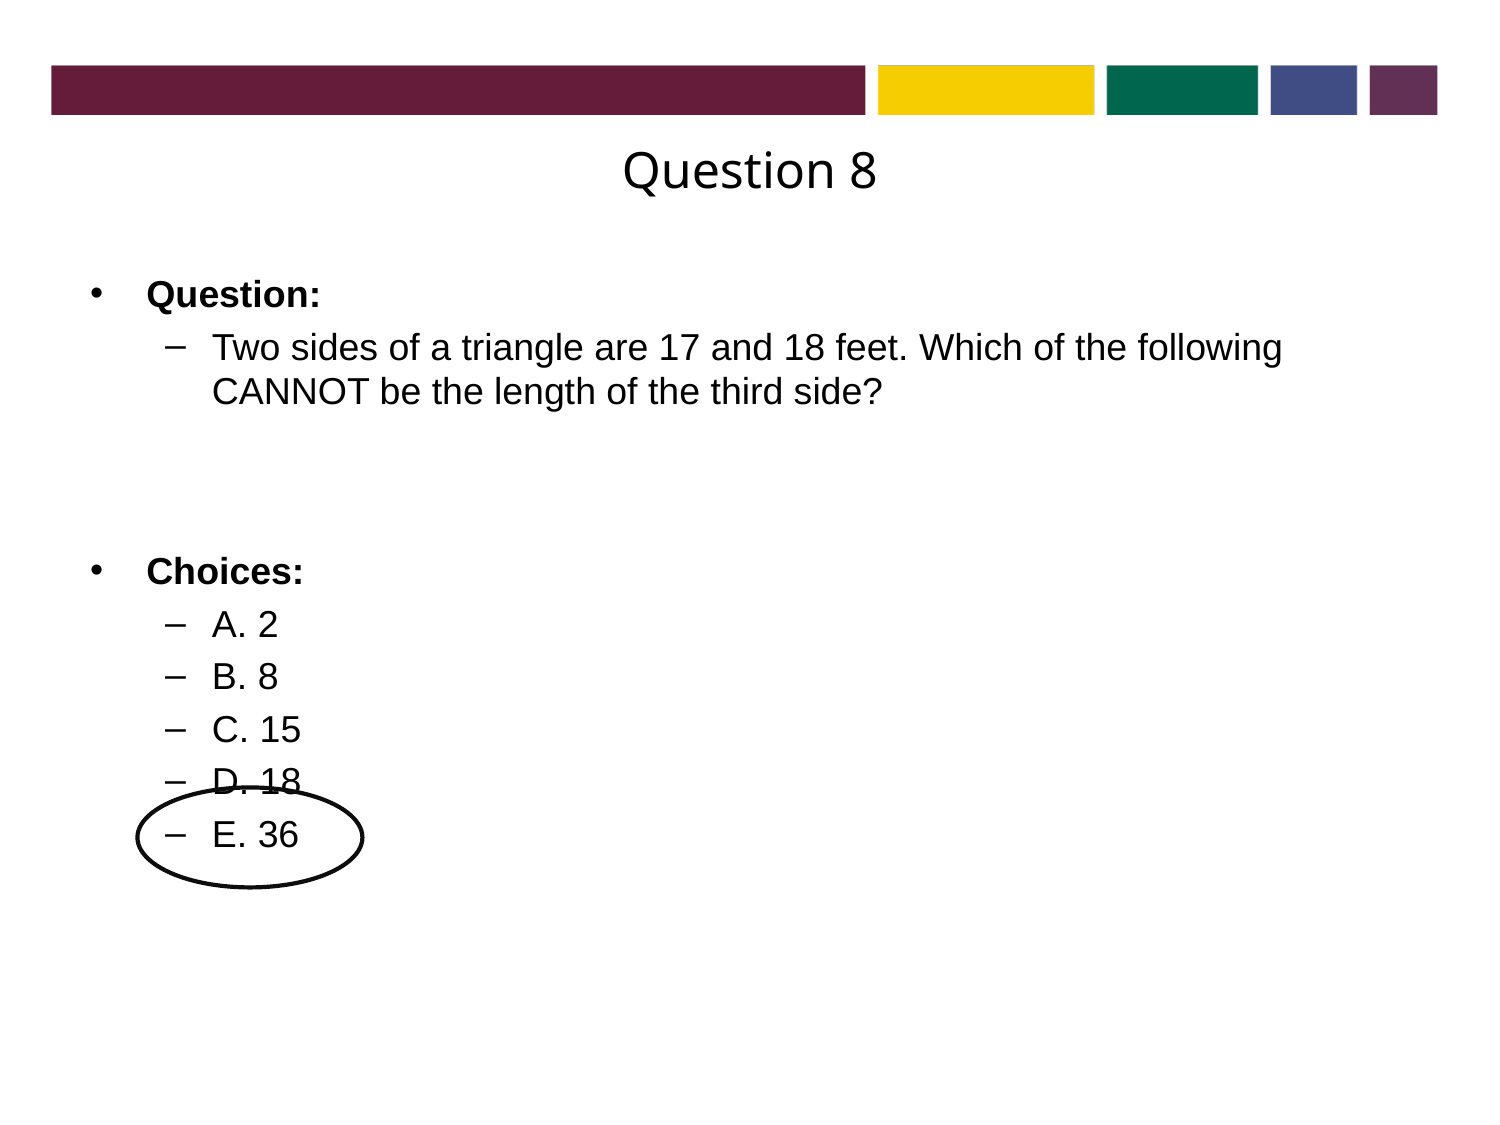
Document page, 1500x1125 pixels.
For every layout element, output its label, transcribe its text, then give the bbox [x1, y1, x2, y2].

list Question: Two sides of a triangle are 17 and 18 feet. Which of the following CANNOT be the length of the third side? Choices: A. 2 B. 8 C. 15 D. 18 E. 36 [75, 262, 1425, 1005]
picture [37, 49, 1438, 116]
title Question 8 [75, 123, 1425, 233]
text_box [135, 785, 365, 890]
